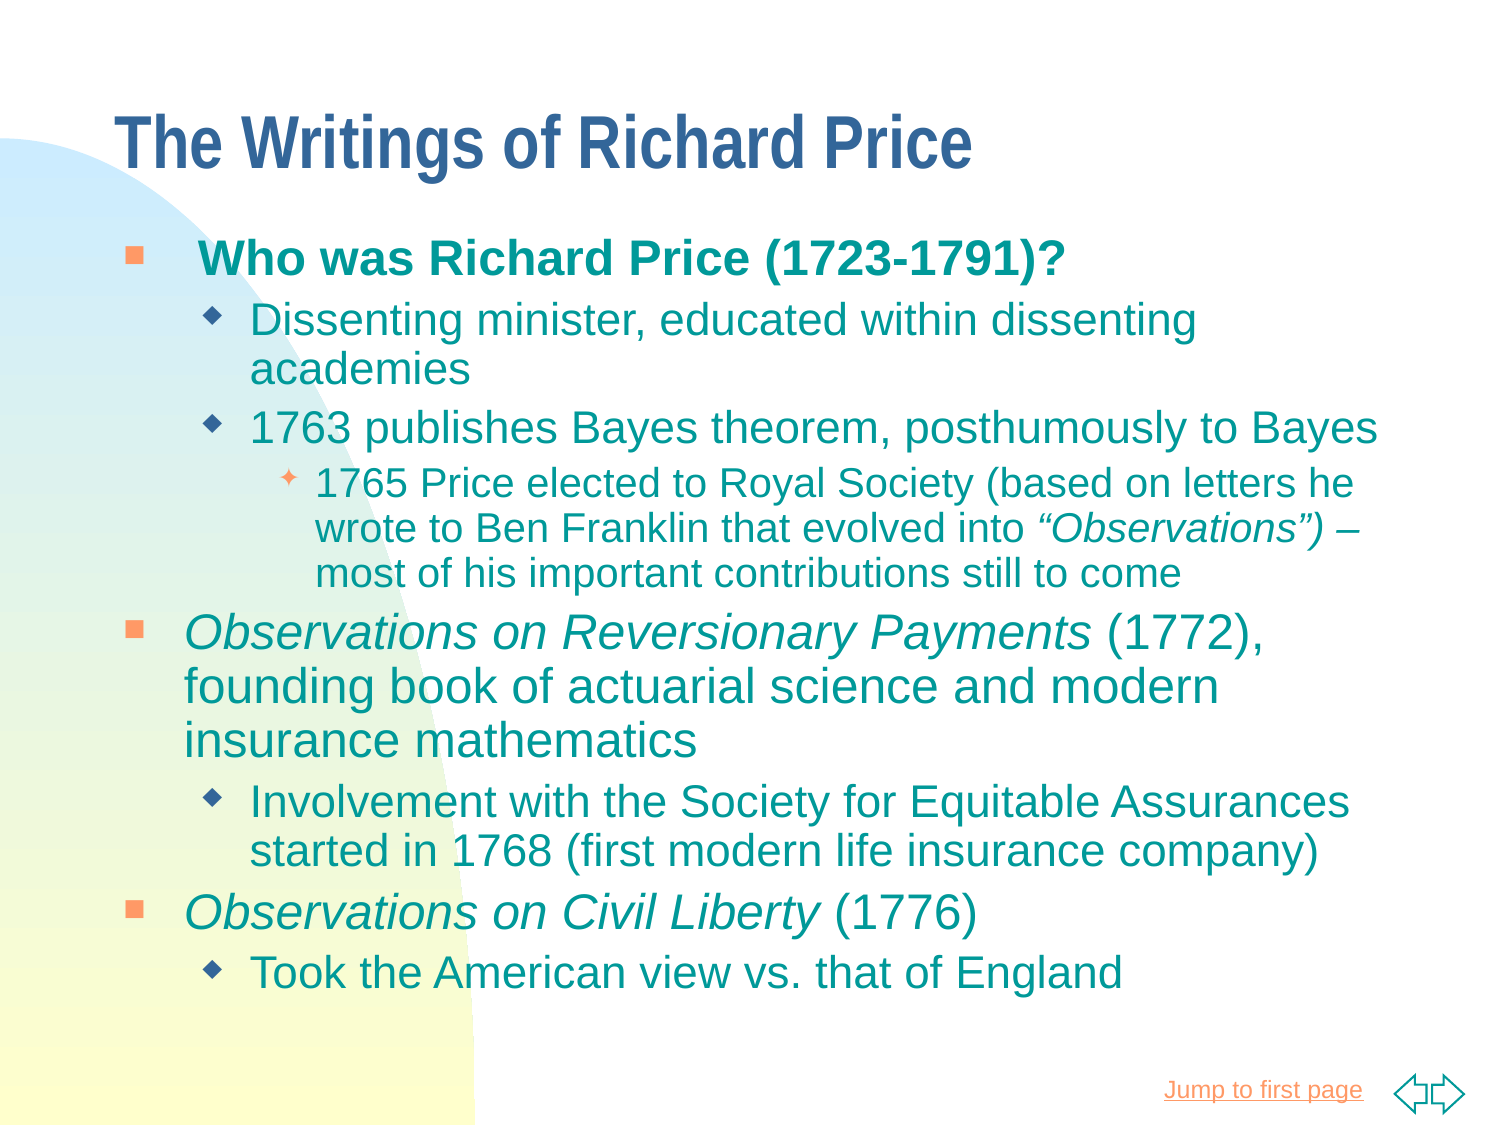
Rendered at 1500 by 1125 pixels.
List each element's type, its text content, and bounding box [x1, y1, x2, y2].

title The Writings of Richard Price [99, 99, 1463, 201]
list Who was Richard Price (1723-1791)? Dissenting minister, educated within dissenting academies 1763 publishes Bayes theorem, posthumously to Bayes 1765 Price elected to Royal Society (based on letters he wrote to Ben Franklin that evolved into “Observations”) – most of his important contributions still to come Observations on Reversionary Payments (1772), founding book of actuarial science and modern insurance mathematics Involvement with the Society for Equitable Assurances started in 1768 (first modern life insurance company) Observations on Civil Liberty (1776) Took the American view vs. that of England [112, 224, 1413, 1026]
